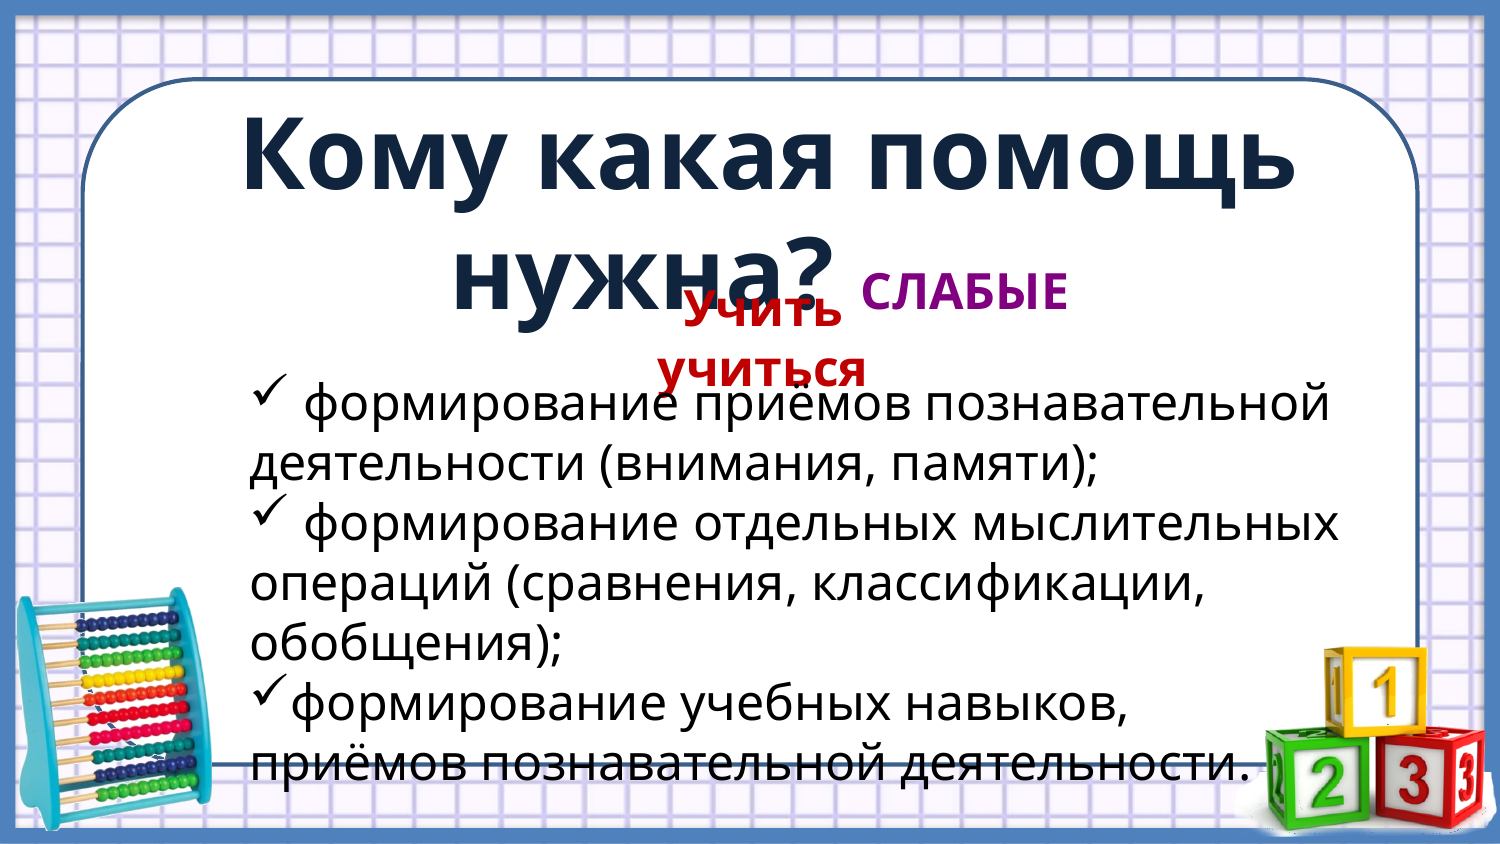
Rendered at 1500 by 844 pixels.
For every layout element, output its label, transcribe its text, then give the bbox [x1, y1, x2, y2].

text_box формирование приёмов познавательной деятельности (внимания, памяти); формирование отдельных мыслительных операций (сравнения, классификации, обобщения); формирование учебных навыков, приёмов познавательной деятельности. [234, 363, 1360, 844]
text_box Кому какая помощь нужна? СЛАБЫЕ [150, 81, 1388, 447]
picture [16, 16, 1500, 844]
text_box Учить учиться [597, 269, 929, 363]
